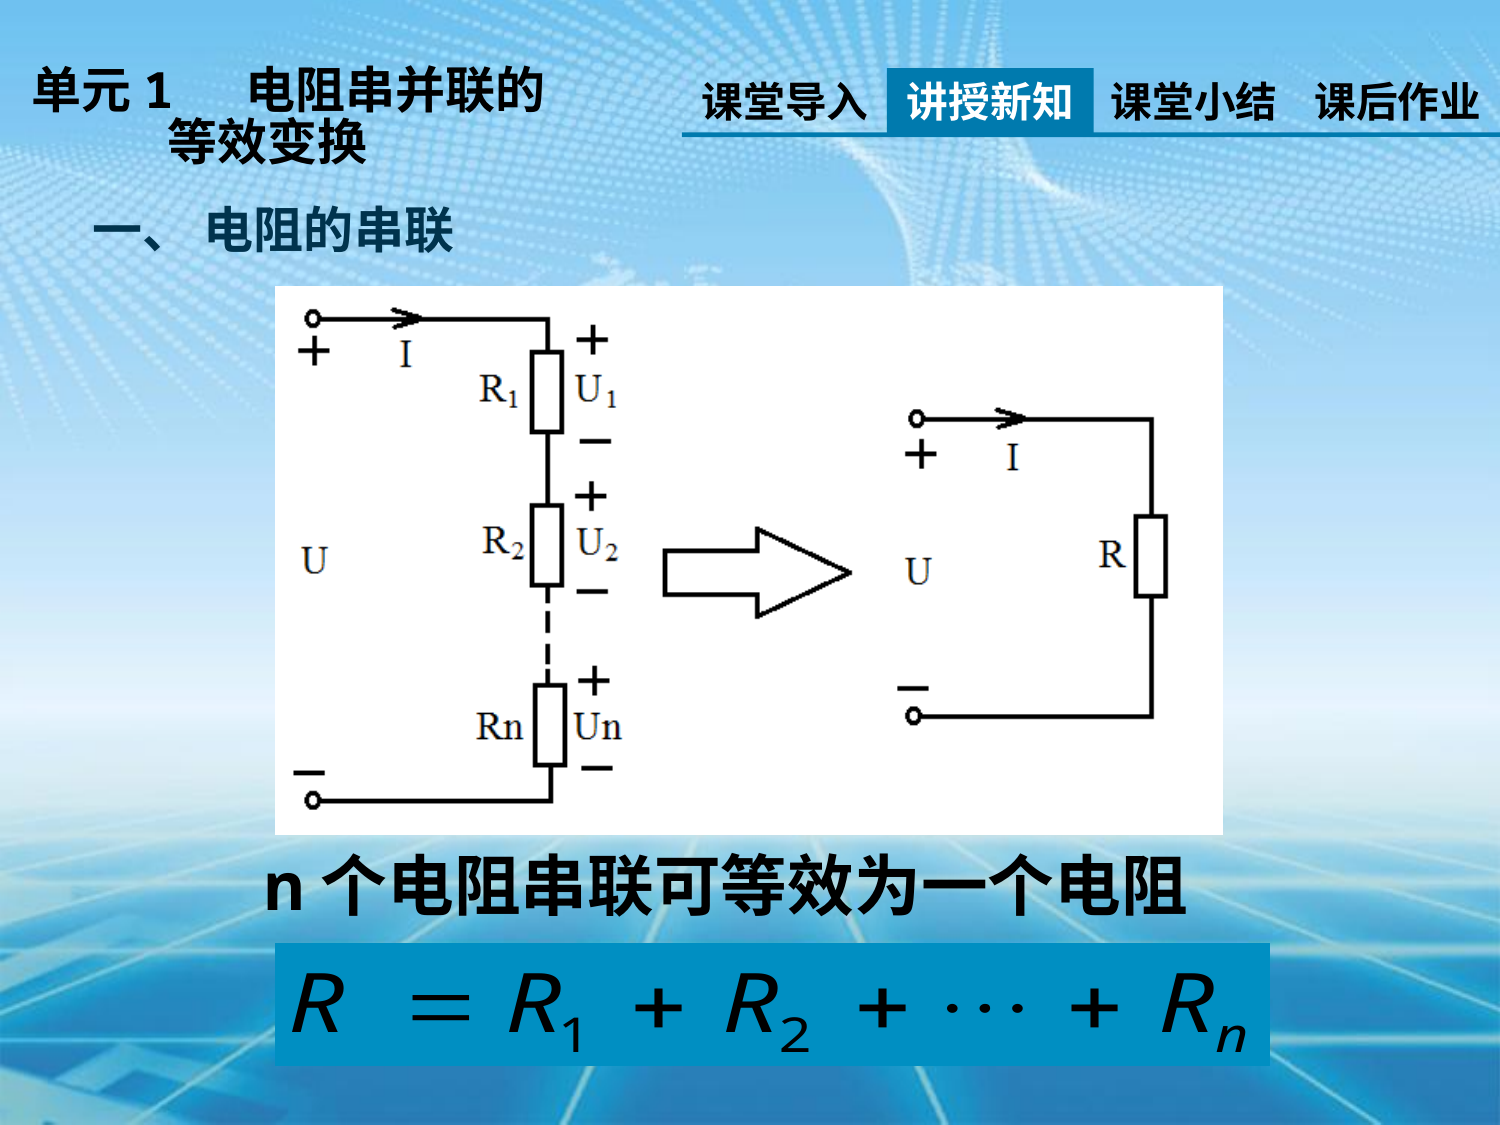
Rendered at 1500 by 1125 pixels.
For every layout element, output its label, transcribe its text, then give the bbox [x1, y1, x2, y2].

text_box n个电阻串联可等效为一个电阻 [249, 836, 1238, 931]
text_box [16, 59, 1500, 180]
picture [0, 0, 1500, 1125]
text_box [274, 942, 1270, 1067]
text_box 一、 电阻的串联 [19, 180, 528, 289]
